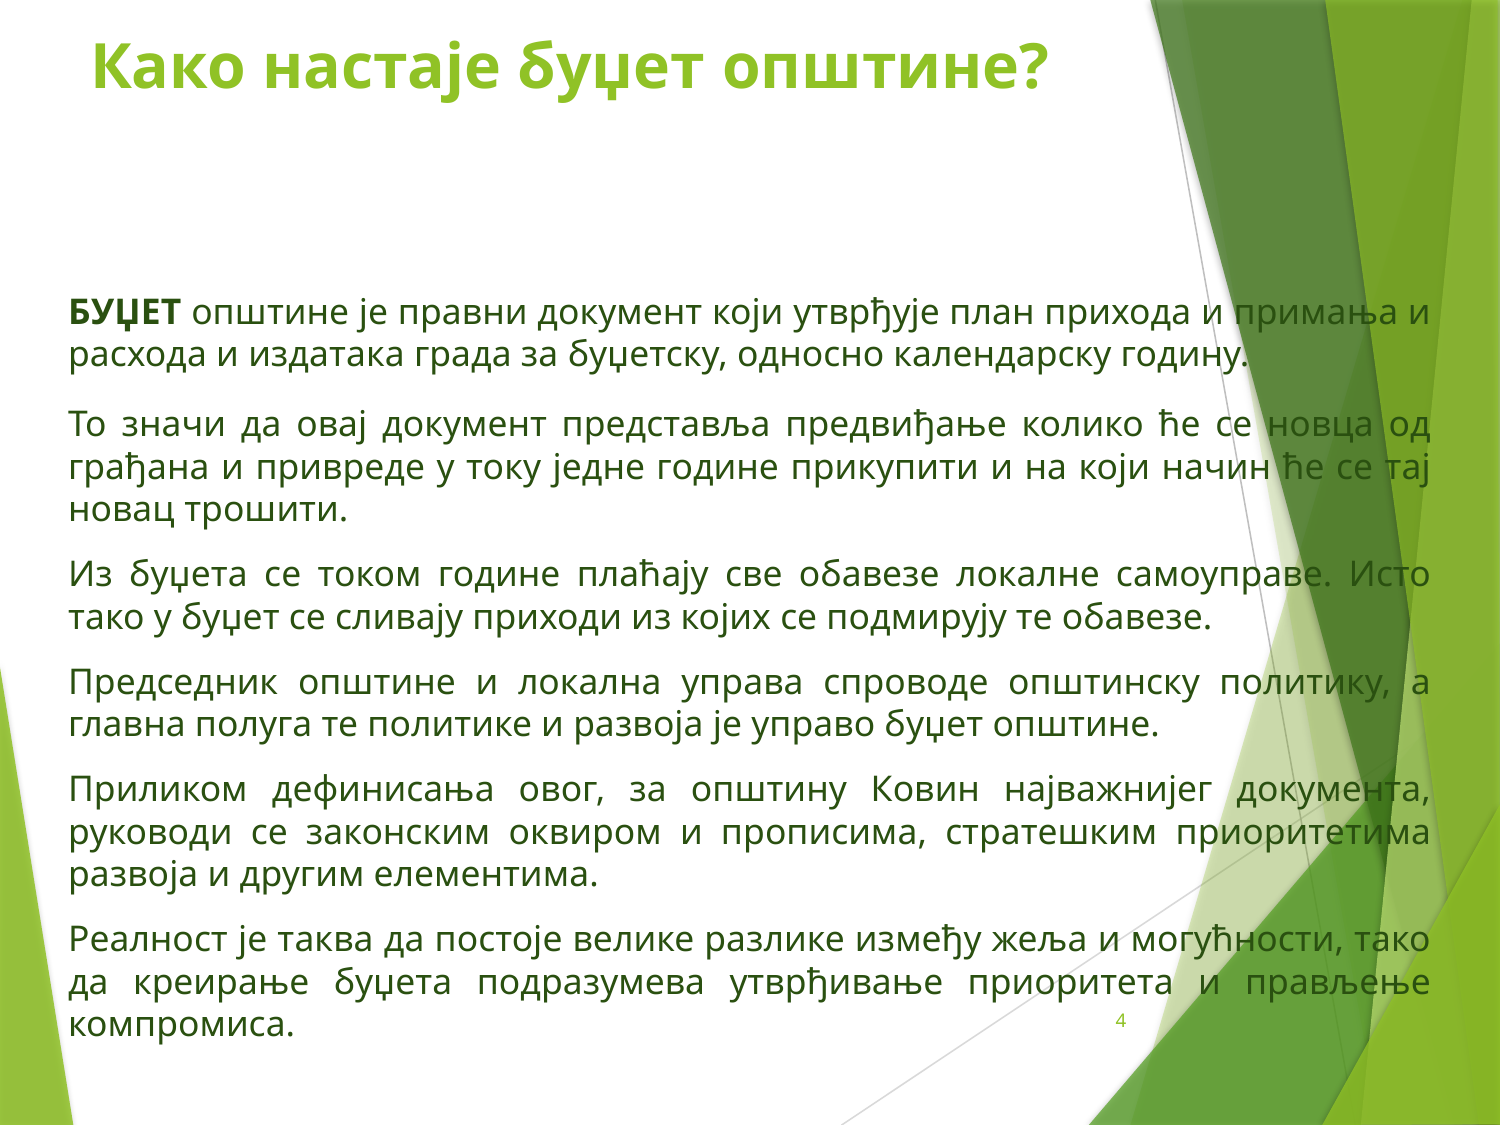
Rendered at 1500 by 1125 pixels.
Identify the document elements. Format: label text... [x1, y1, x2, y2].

title Како настаје буџет општине? [75, 18, 1425, 185]
text_box БУЏЕТ општине је правни документ који утврђује план прихода и примања и расхода и издатака града за буџетску, односно календарску годину. То значи да овај документ представља предвиђање колико ће се новца од грађана и привреде у току једне године прикупити и на који начин ће се тај новац трошити. Из буџета се током године плаћају све обавезе локалне самоуправе. Исто тако у буџет се сливају приходи из којих се подмирују те обавезе. Председник општине и локална управа спроводе општинску политику, а главна полуга те политике и развоја је управо буџет општине. Приликом дефинисања овог, за општину Ковин најважнијег документа, руководи се законским оквиром и прописима, стратешким приоритетима развоја и другим елементима. Реалност је таква да постоје велике разлике између жеља и могућности, тако да креирање буџета подразумева утврђивање приоритета и прављење компромиса. [53, 281, 1447, 1052]
